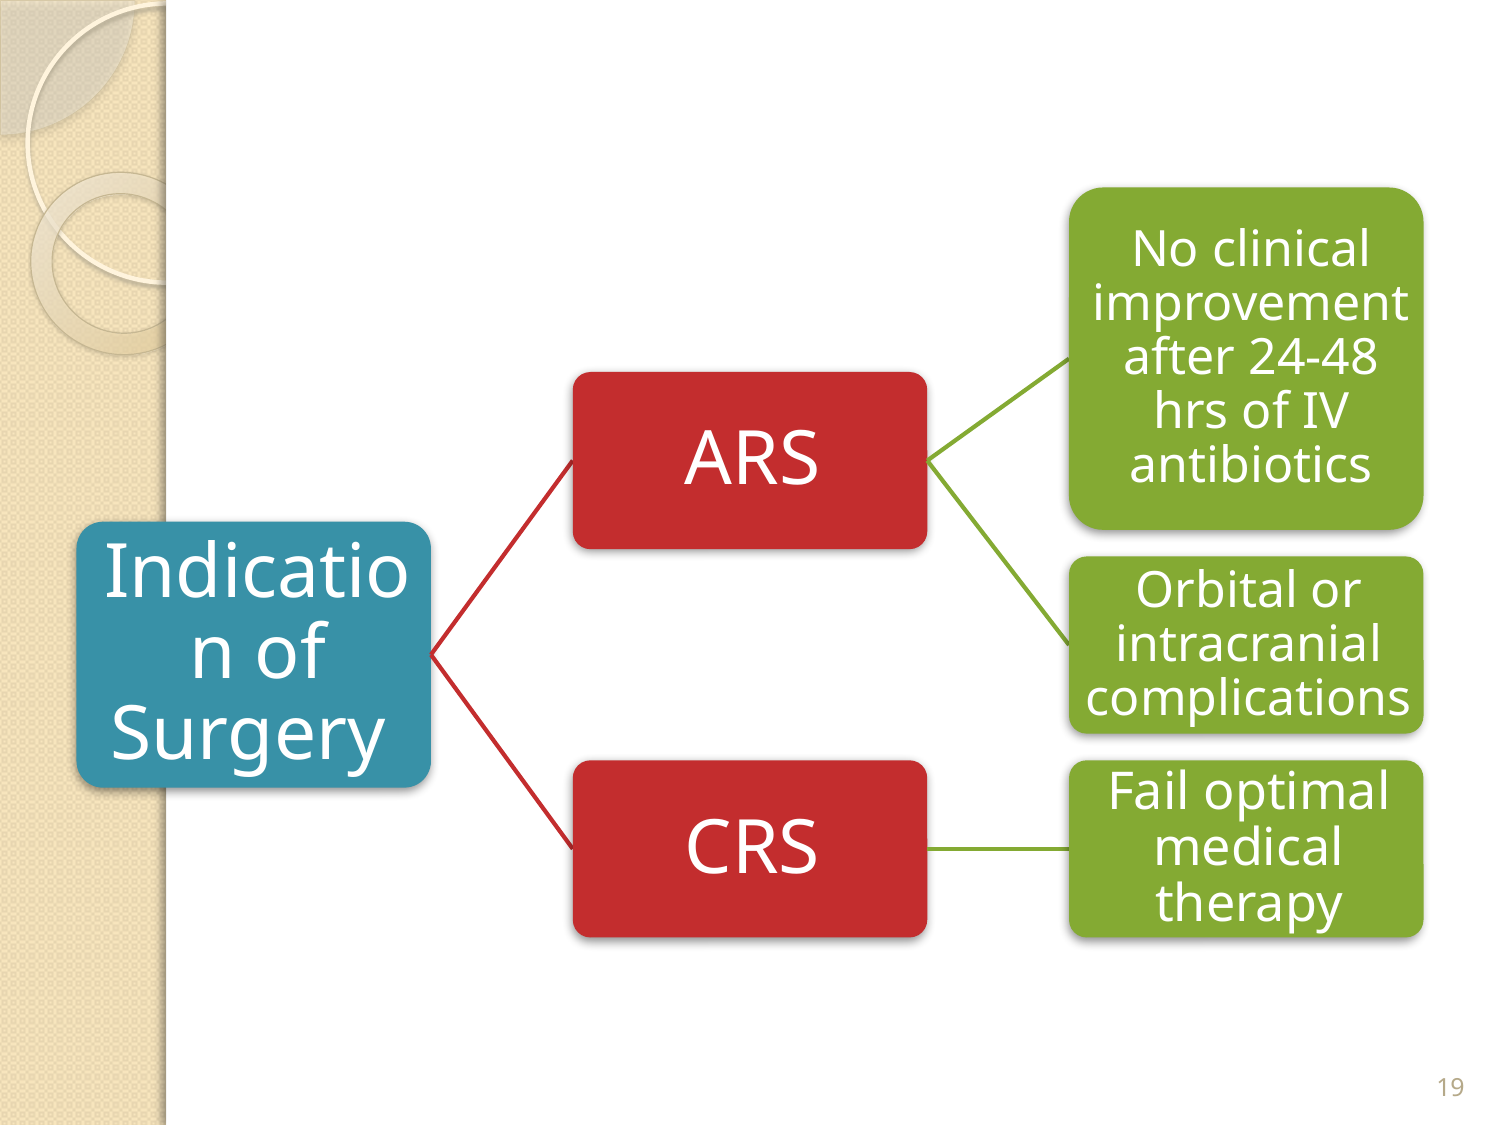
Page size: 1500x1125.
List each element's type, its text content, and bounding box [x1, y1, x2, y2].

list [74, 34, 1426, 1091]
slide_number 19 [1413, 1034, 1488, 1113]
